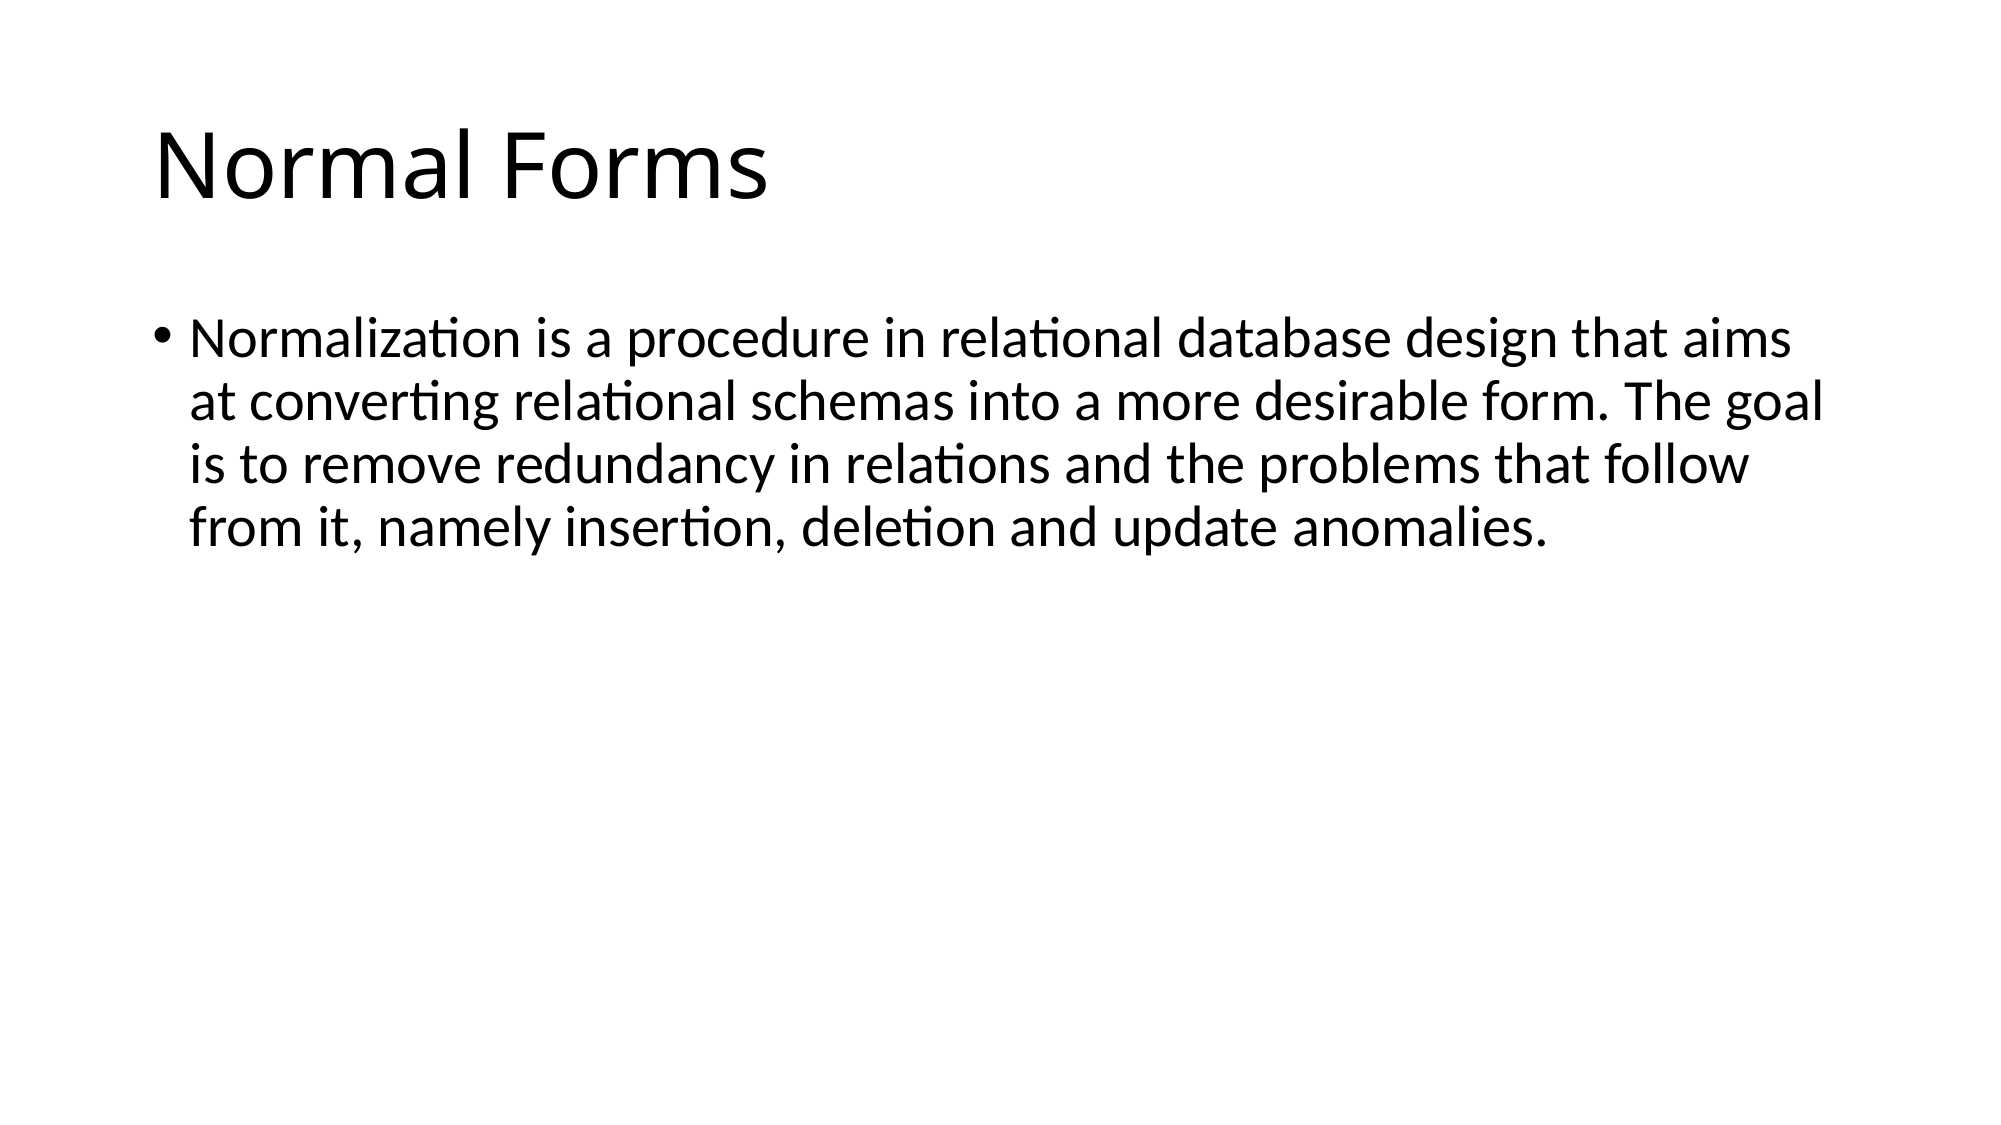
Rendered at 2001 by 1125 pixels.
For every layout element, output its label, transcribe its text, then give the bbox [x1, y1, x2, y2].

title Normal Forms [137, 59, 1863, 278]
list Normalization is a procedure in relational database design that aims at converting relational schemas into a more desirable form. The goal is to remove redundancy in relations and the problems that follow from it, namely insertion, deletion and update anomalies. [137, 299, 1863, 1014]
